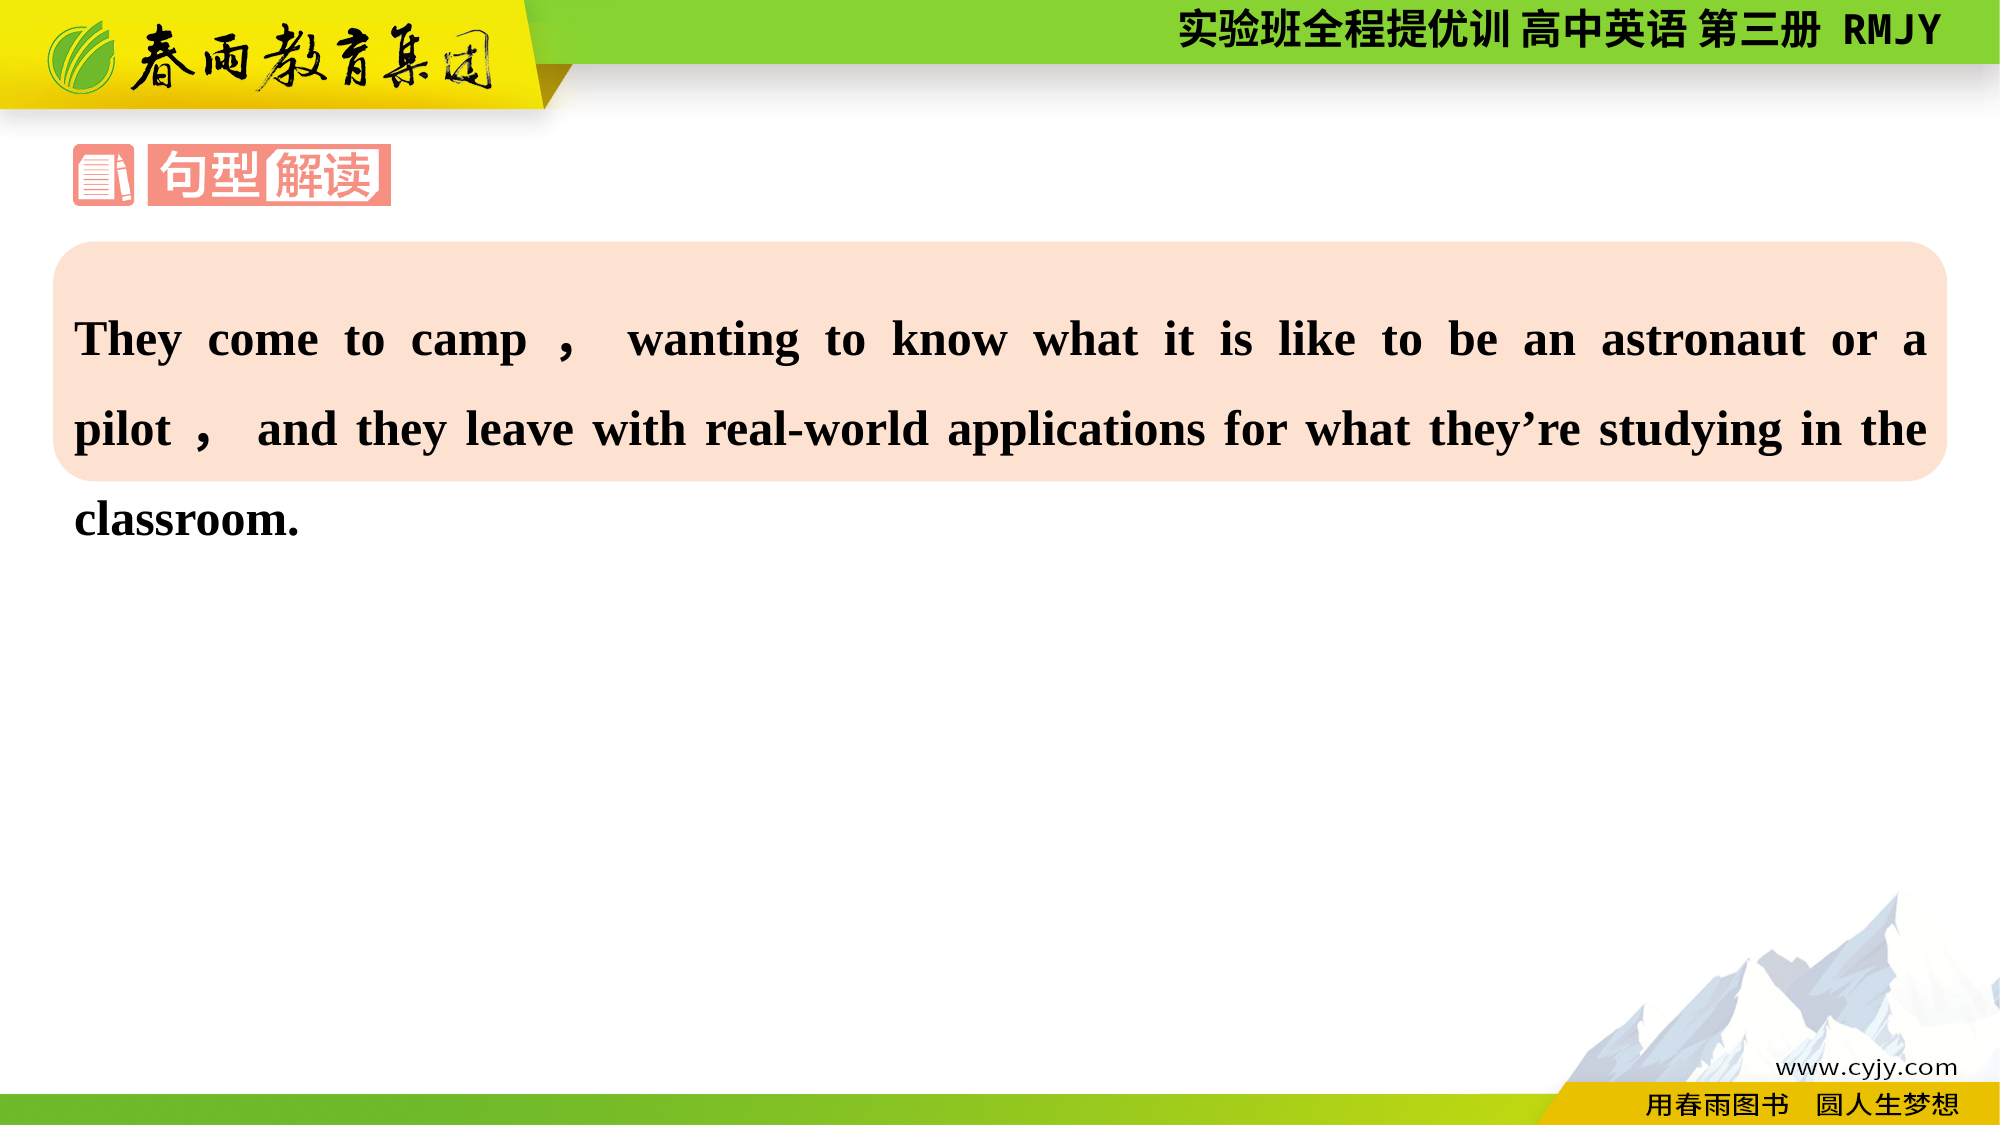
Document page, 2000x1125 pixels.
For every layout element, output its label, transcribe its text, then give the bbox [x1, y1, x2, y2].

text_box [54, 243, 1944, 480]
list They come to camp，wanting to know what it is like to be an astronaut or a pilot，and they leave with real-world applications for what they’re studying in the classroom. [59, 267, 1944, 454]
picture [0, 0, 2000, 1125]
